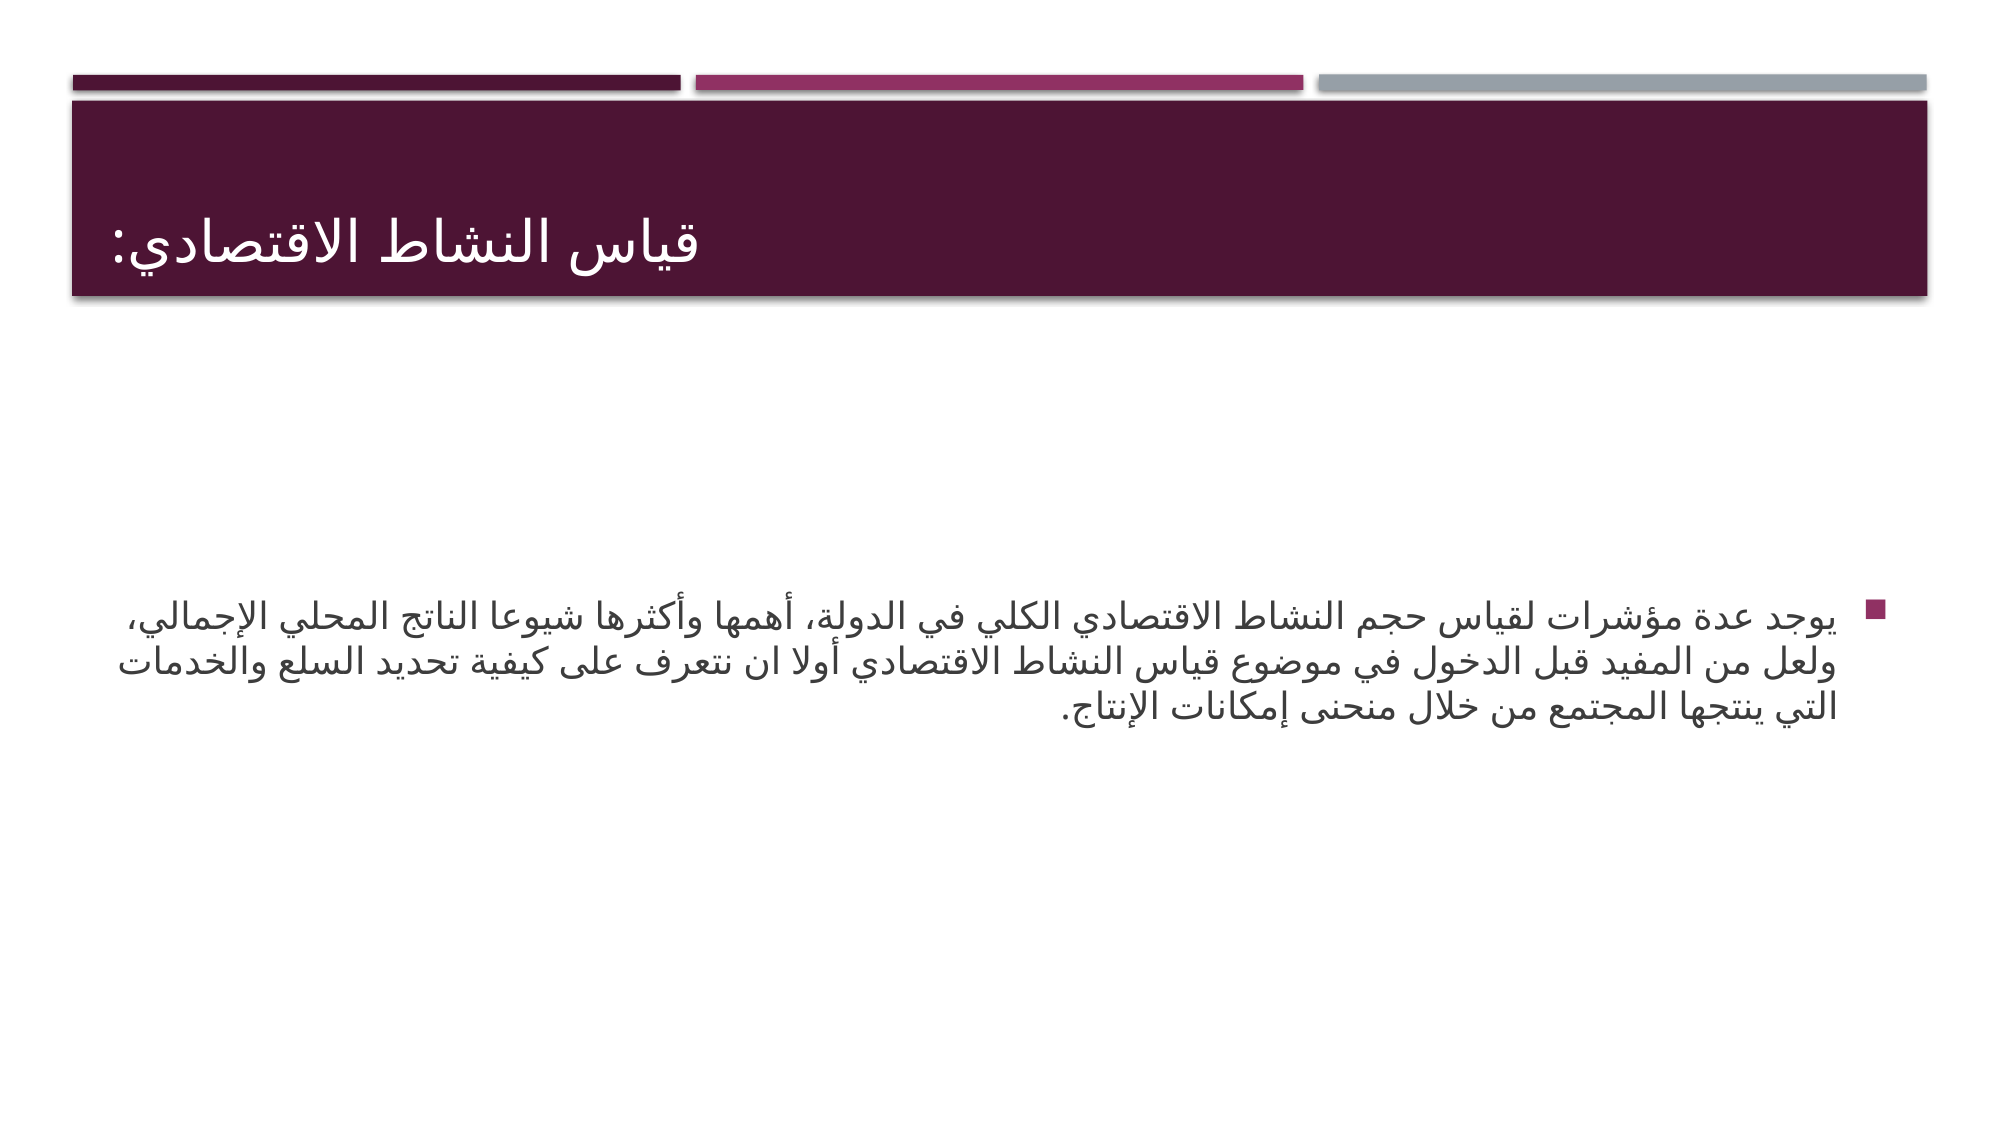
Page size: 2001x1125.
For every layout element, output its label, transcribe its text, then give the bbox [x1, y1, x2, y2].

list يوجد عدة مؤشرات لقياس حجم النشاط الاقتصادي الكلي في الدولة، أهمها وأكثرها شيوعا الناتج المحلي الإجمالي، ولعل من المفيد قبل الدخول في موضوع قياس النشاط الاقتصادي أولا ان نتعرف على كيفية تحديد السلع والخدمات التي ينتجها المجتمع من خلال منحنى إمكانات الإنتاج. [95, 357, 1905, 962]
title قياس النشاط الاقتصادي: [95, 115, 1905, 282]
